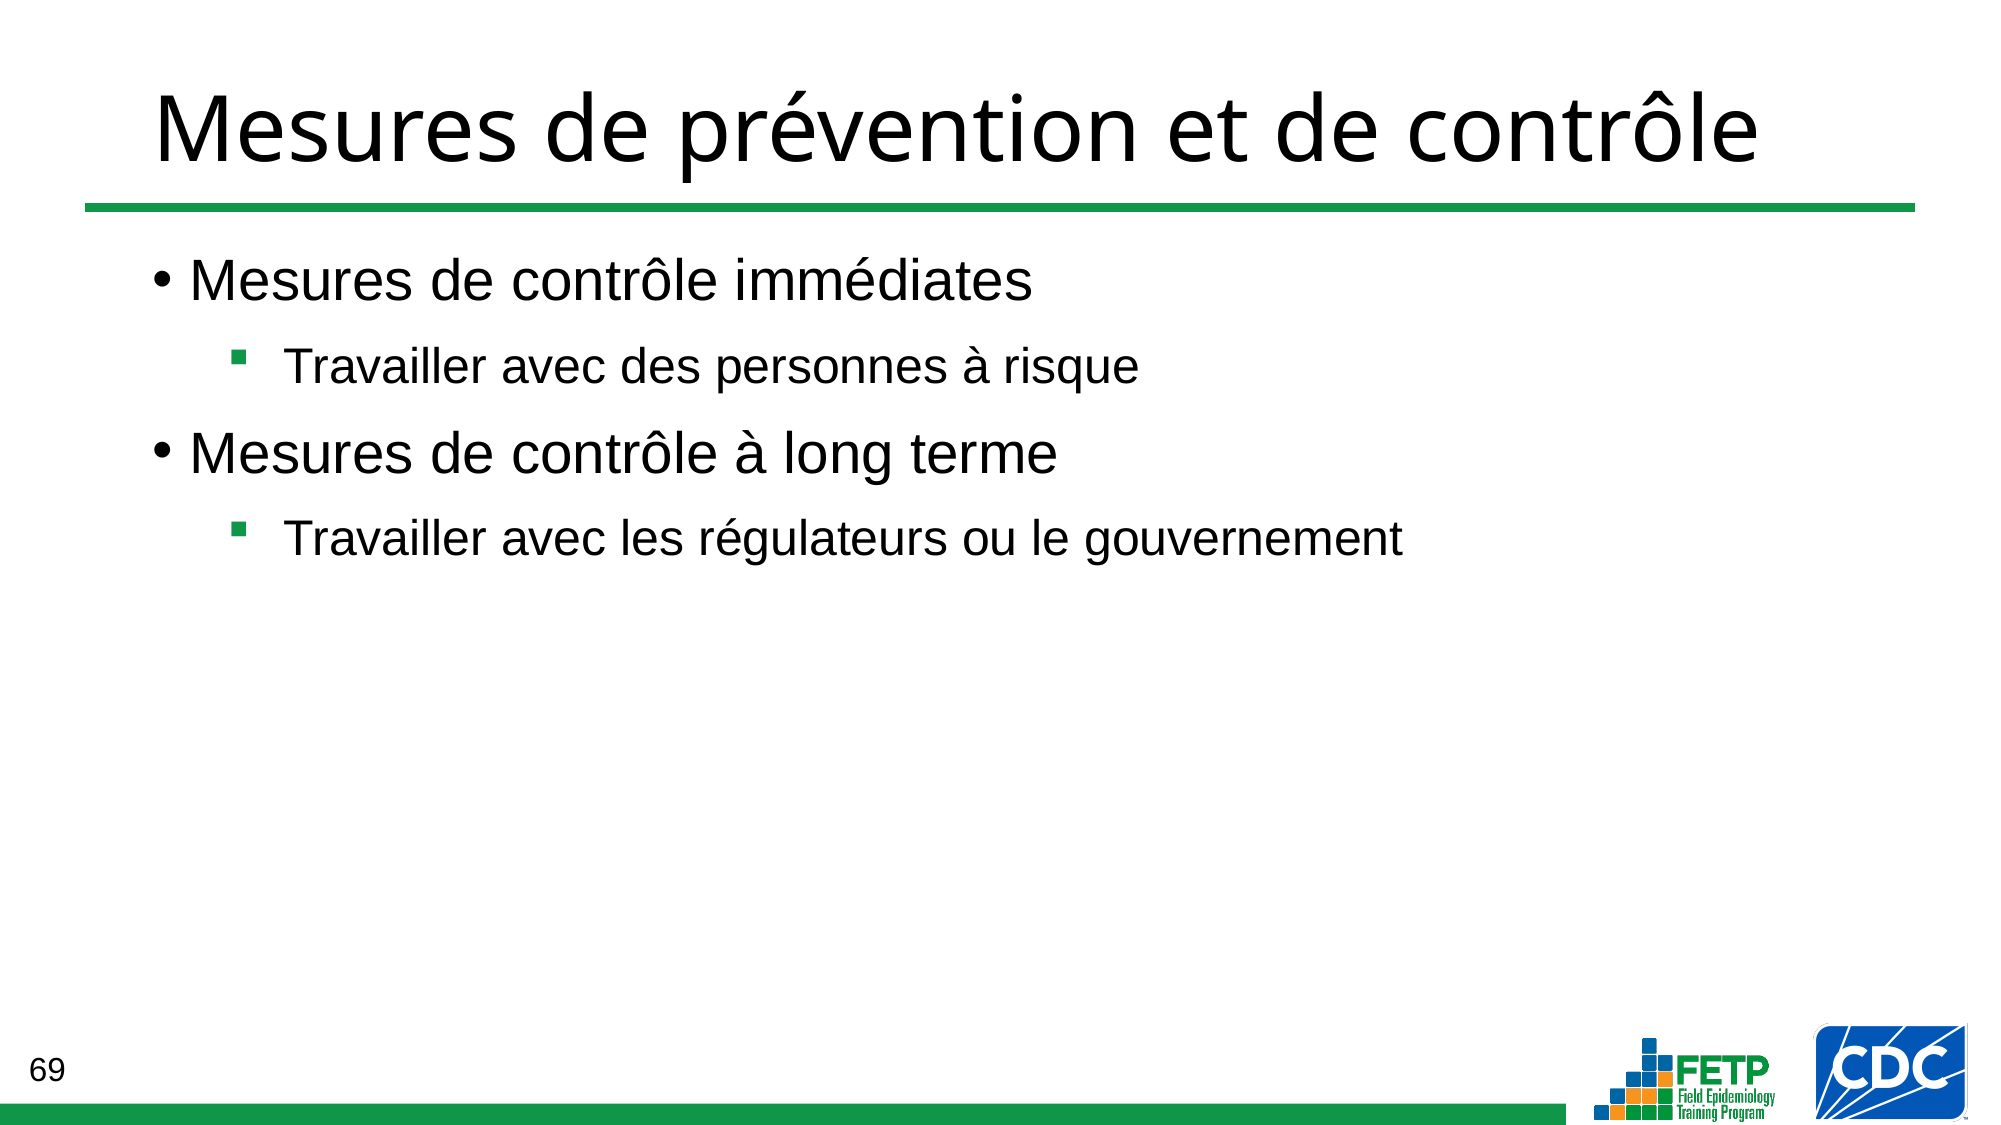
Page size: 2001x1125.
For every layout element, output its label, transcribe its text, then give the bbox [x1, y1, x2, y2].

text_box Mesures de prévention et de contrôle [137, 46, 1863, 189]
picture [1594, 1038, 1775, 1122]
picture [1813, 1023, 1968, 1122]
list Mesures de contrôle immédiates Travailler avec des personnes à risque Mesures de contrôle à long terme Travailler avec les régulateurs ou le gouvernement [137, 242, 1863, 1004]
